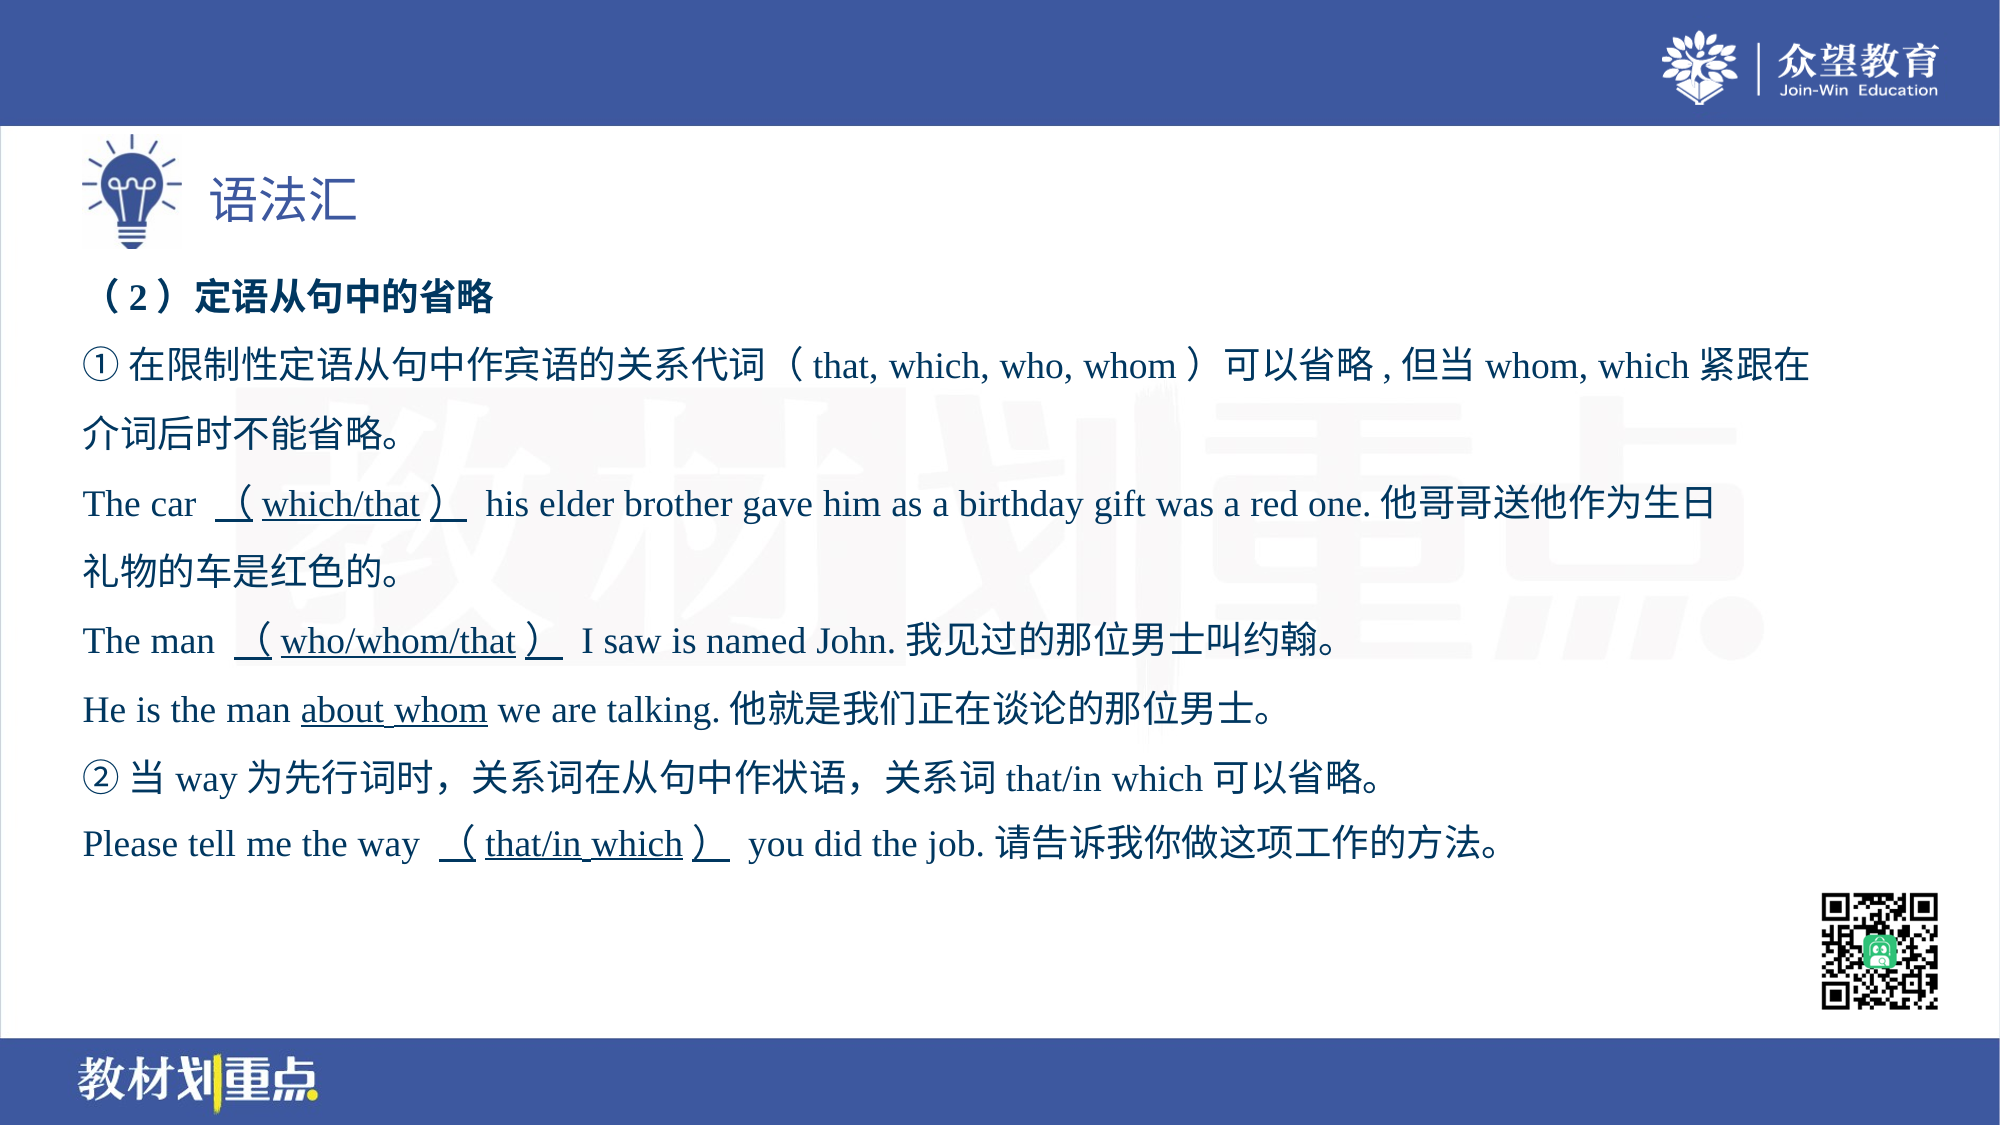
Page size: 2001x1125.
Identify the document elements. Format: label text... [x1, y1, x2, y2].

picture [0, 0, 2000, 1125]
text_box （2）定语从句中的省略 ①在限制性定语从句中作宾语的关系代词（that, which, who, whom）可以省略,但当whom, which紧跟在 介词后时不能省略。 The car （which/that） his elder brother gave him as a birthday gift was a red one.他哥哥送他作为生日 礼物的车是红色的。 The man （who/whom/that） I saw is named John.我见过的那位男士叫约翰。 He is the man about whom we are talking.他就是我们正在谈论的那位男士。 ②当way为先行词时，关系词在从句中作状语，关系词that/in which可以省略。 Please tell me the way （that/in which） you did the job.请告诉我你做这项工作的方法。 [82, 248, 1817, 857]
